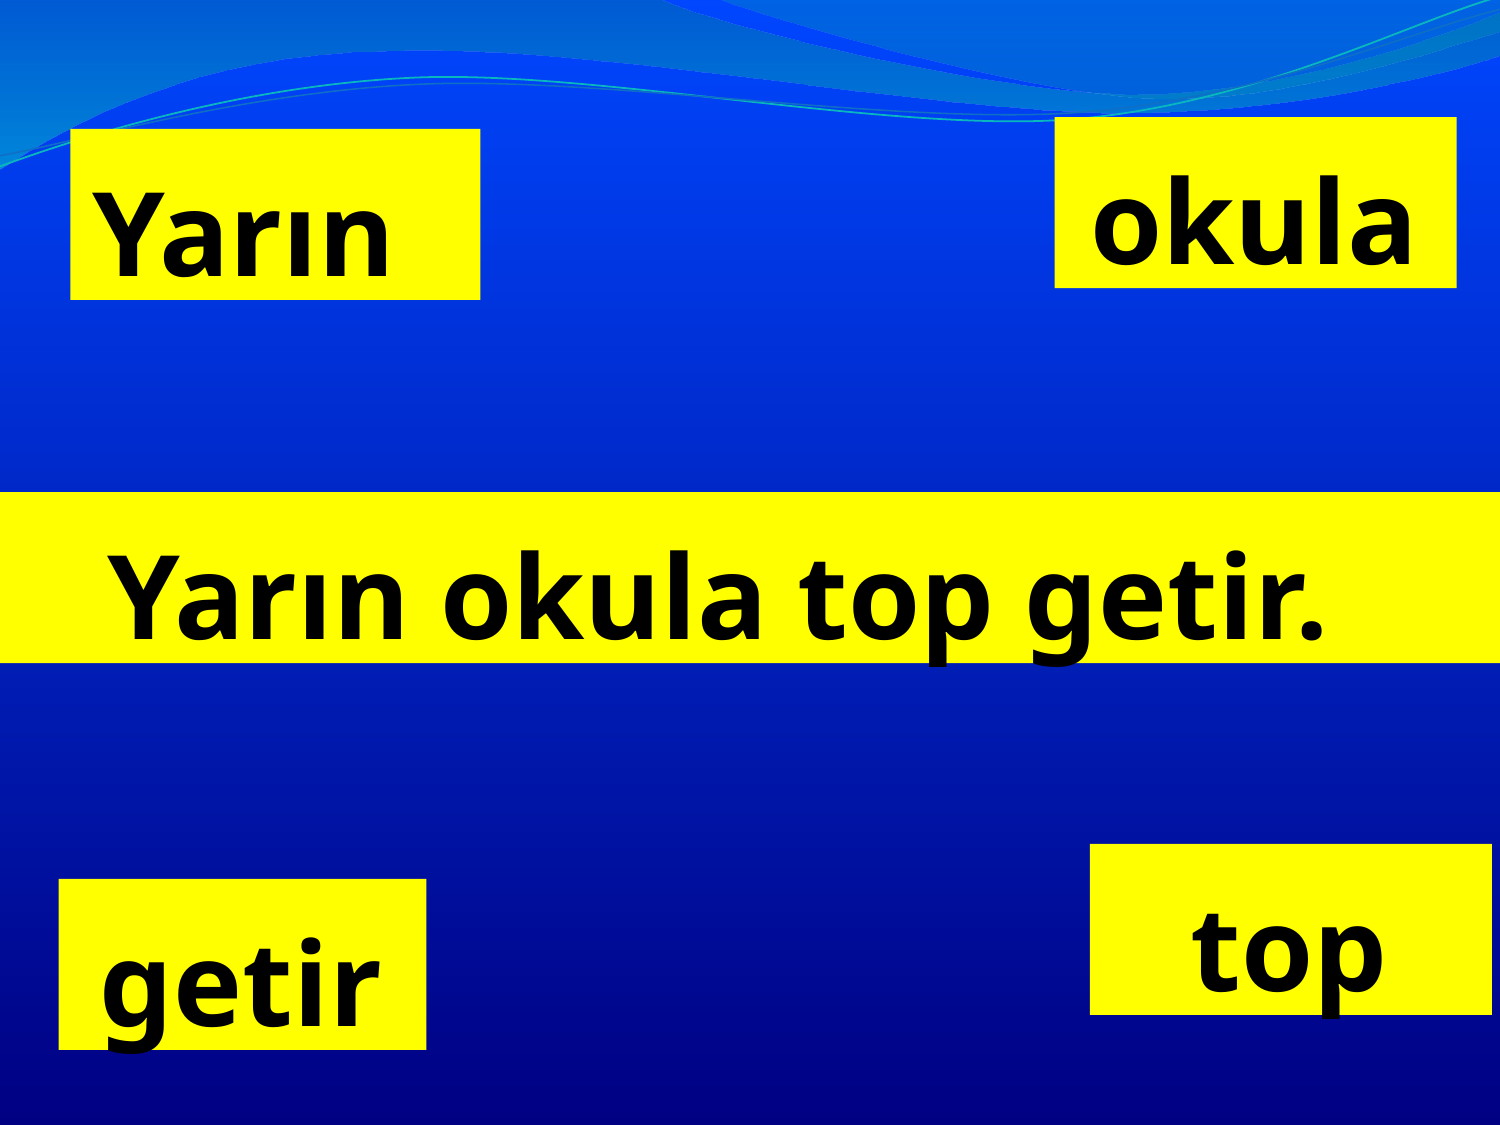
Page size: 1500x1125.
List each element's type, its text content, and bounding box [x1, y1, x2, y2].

text_box getir [58, 878, 427, 1050]
text_box top [1089, 843, 1492, 1015]
title Yarın [70, 128, 481, 301]
text_box Yarın okula top getir. [0, 492, 1500, 664]
text_box okula [1054, 117, 1457, 289]
